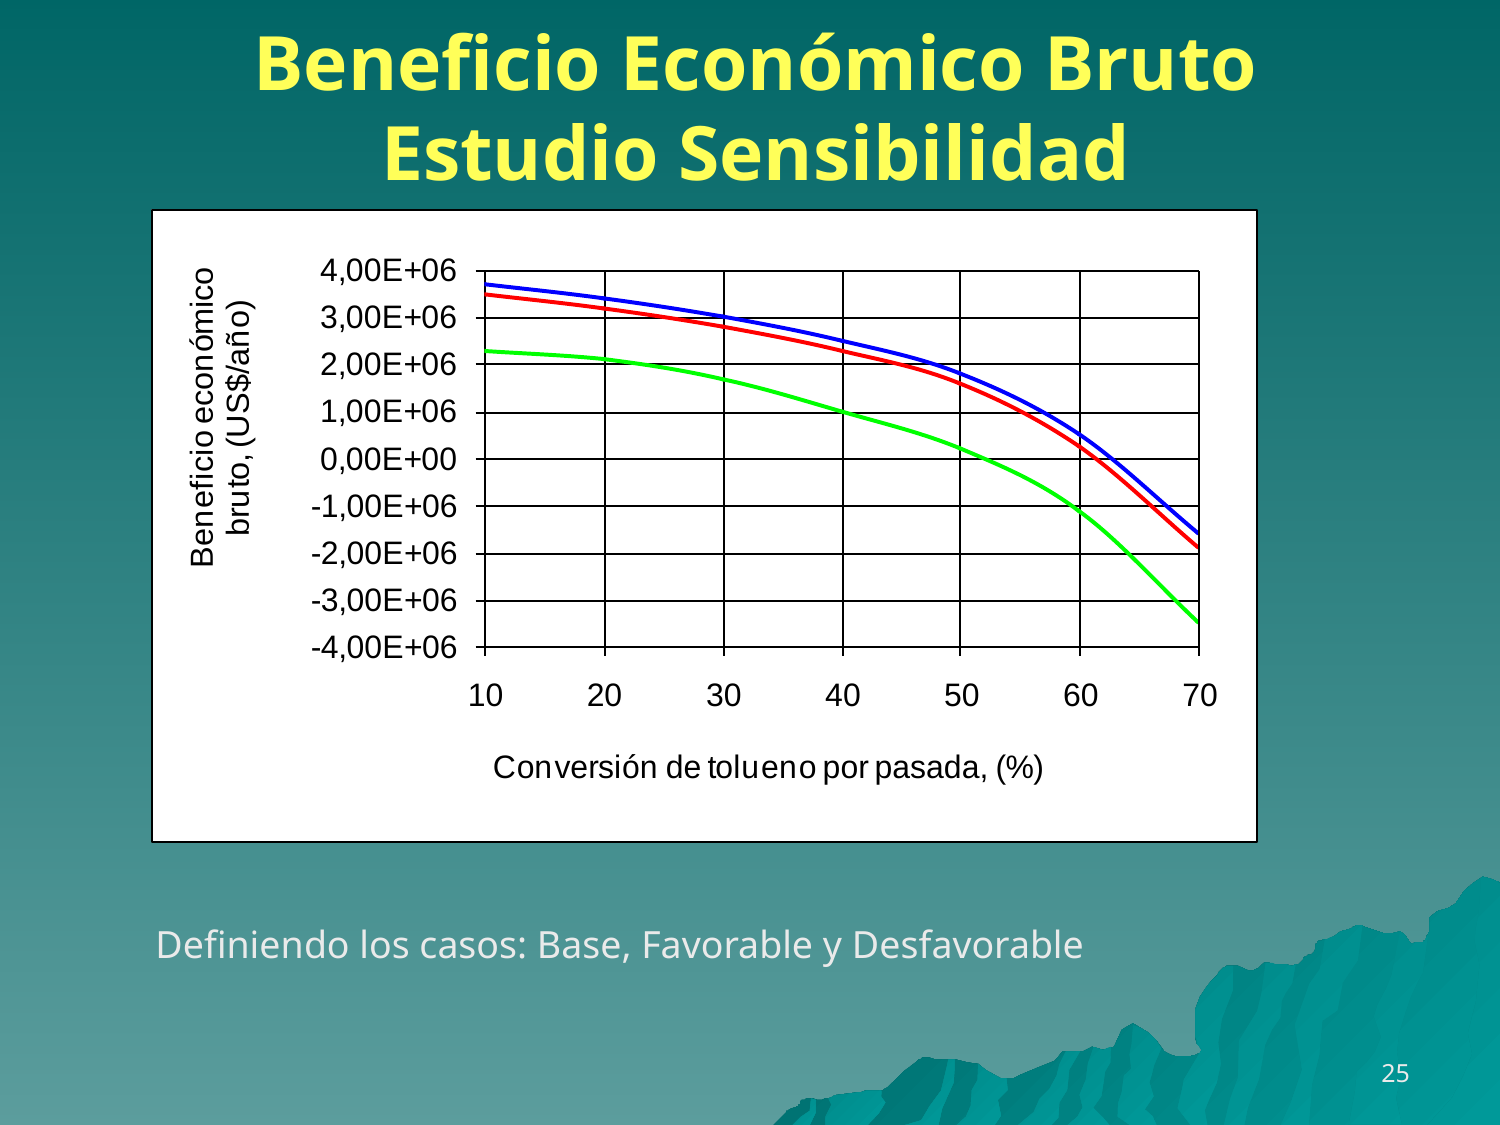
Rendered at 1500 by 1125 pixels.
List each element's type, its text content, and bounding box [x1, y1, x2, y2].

text_box Definiendo los casos: Base, Favorable y Desfavorable [140, 913, 1336, 974]
text_box Beneficio Económico Bruto Estudio Sensibilidad [117, 46, 1395, 164]
slide_number 25 [1074, 1023, 1426, 1100]
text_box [140, 198, 1266, 852]
